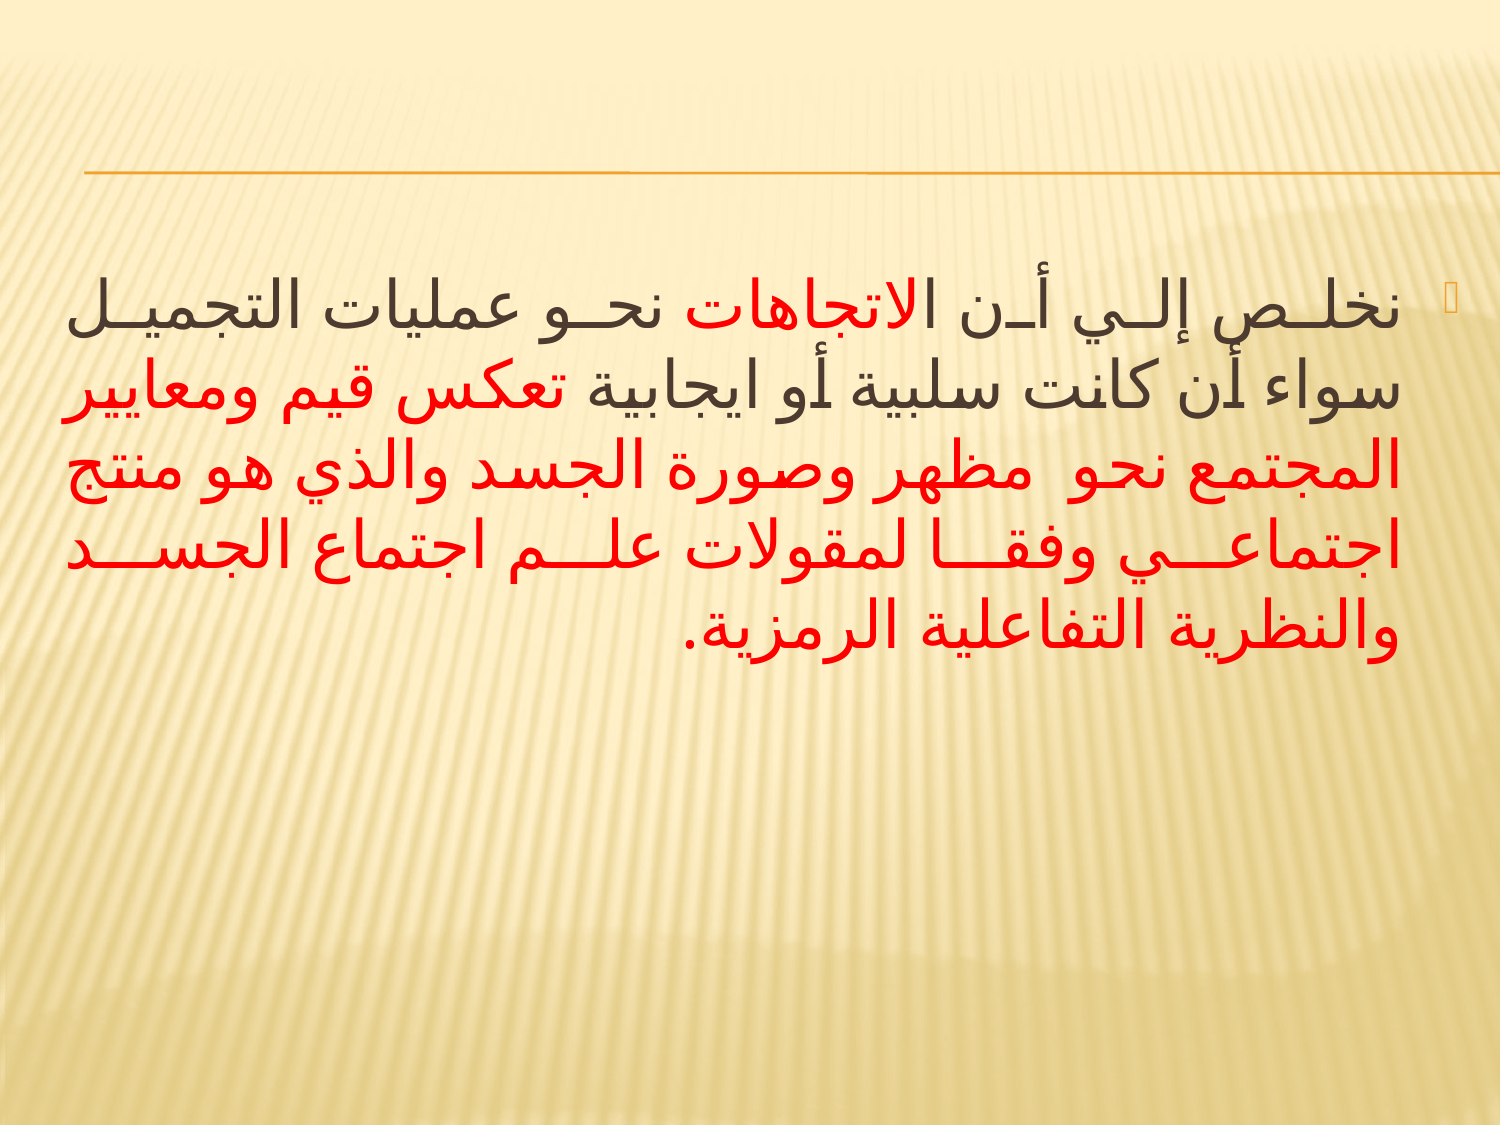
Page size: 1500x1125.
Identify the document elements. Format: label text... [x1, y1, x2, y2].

list نخلص إلي أن الاتجاهات نحو عمليات التجميل سواء أن كانت سلبية أو ايجابية تعكس قيم ومعايير المجتمع نحو مظهر وصورة الجسد والذي هو منتج اجتماعي وفقا لمقولات علم اجتماع الجسد والنظرية التفاعلية الرمزية. [50, 254, 1475, 998]
